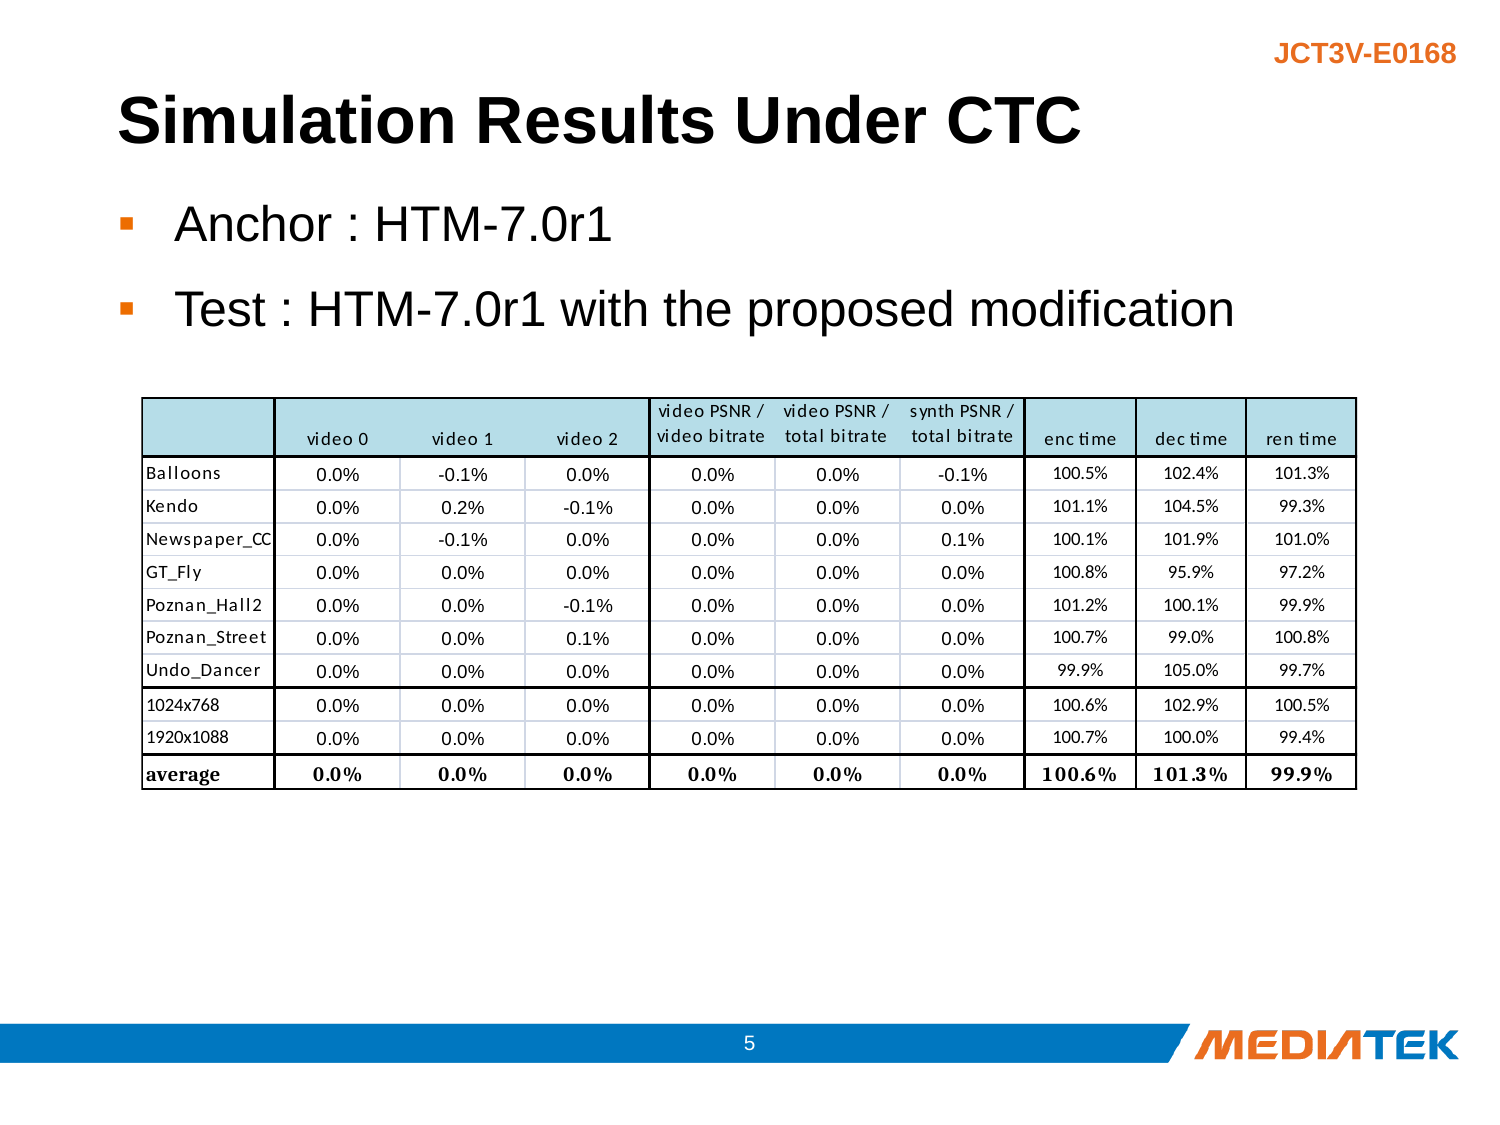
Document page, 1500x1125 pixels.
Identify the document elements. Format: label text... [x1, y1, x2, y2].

picture [141, 396, 1359, 792]
picture [0, 1023, 711, 1063]
title Simulation Results Under CTC [101, 62, 1425, 172]
list Anchor : HTM-7.0r1 Test : HTM-7.0r1 with the proposed modification [102, 184, 1425, 998]
slide_number 4 [711, 1022, 789, 1090]
picture [789, 1023, 1459, 1063]
